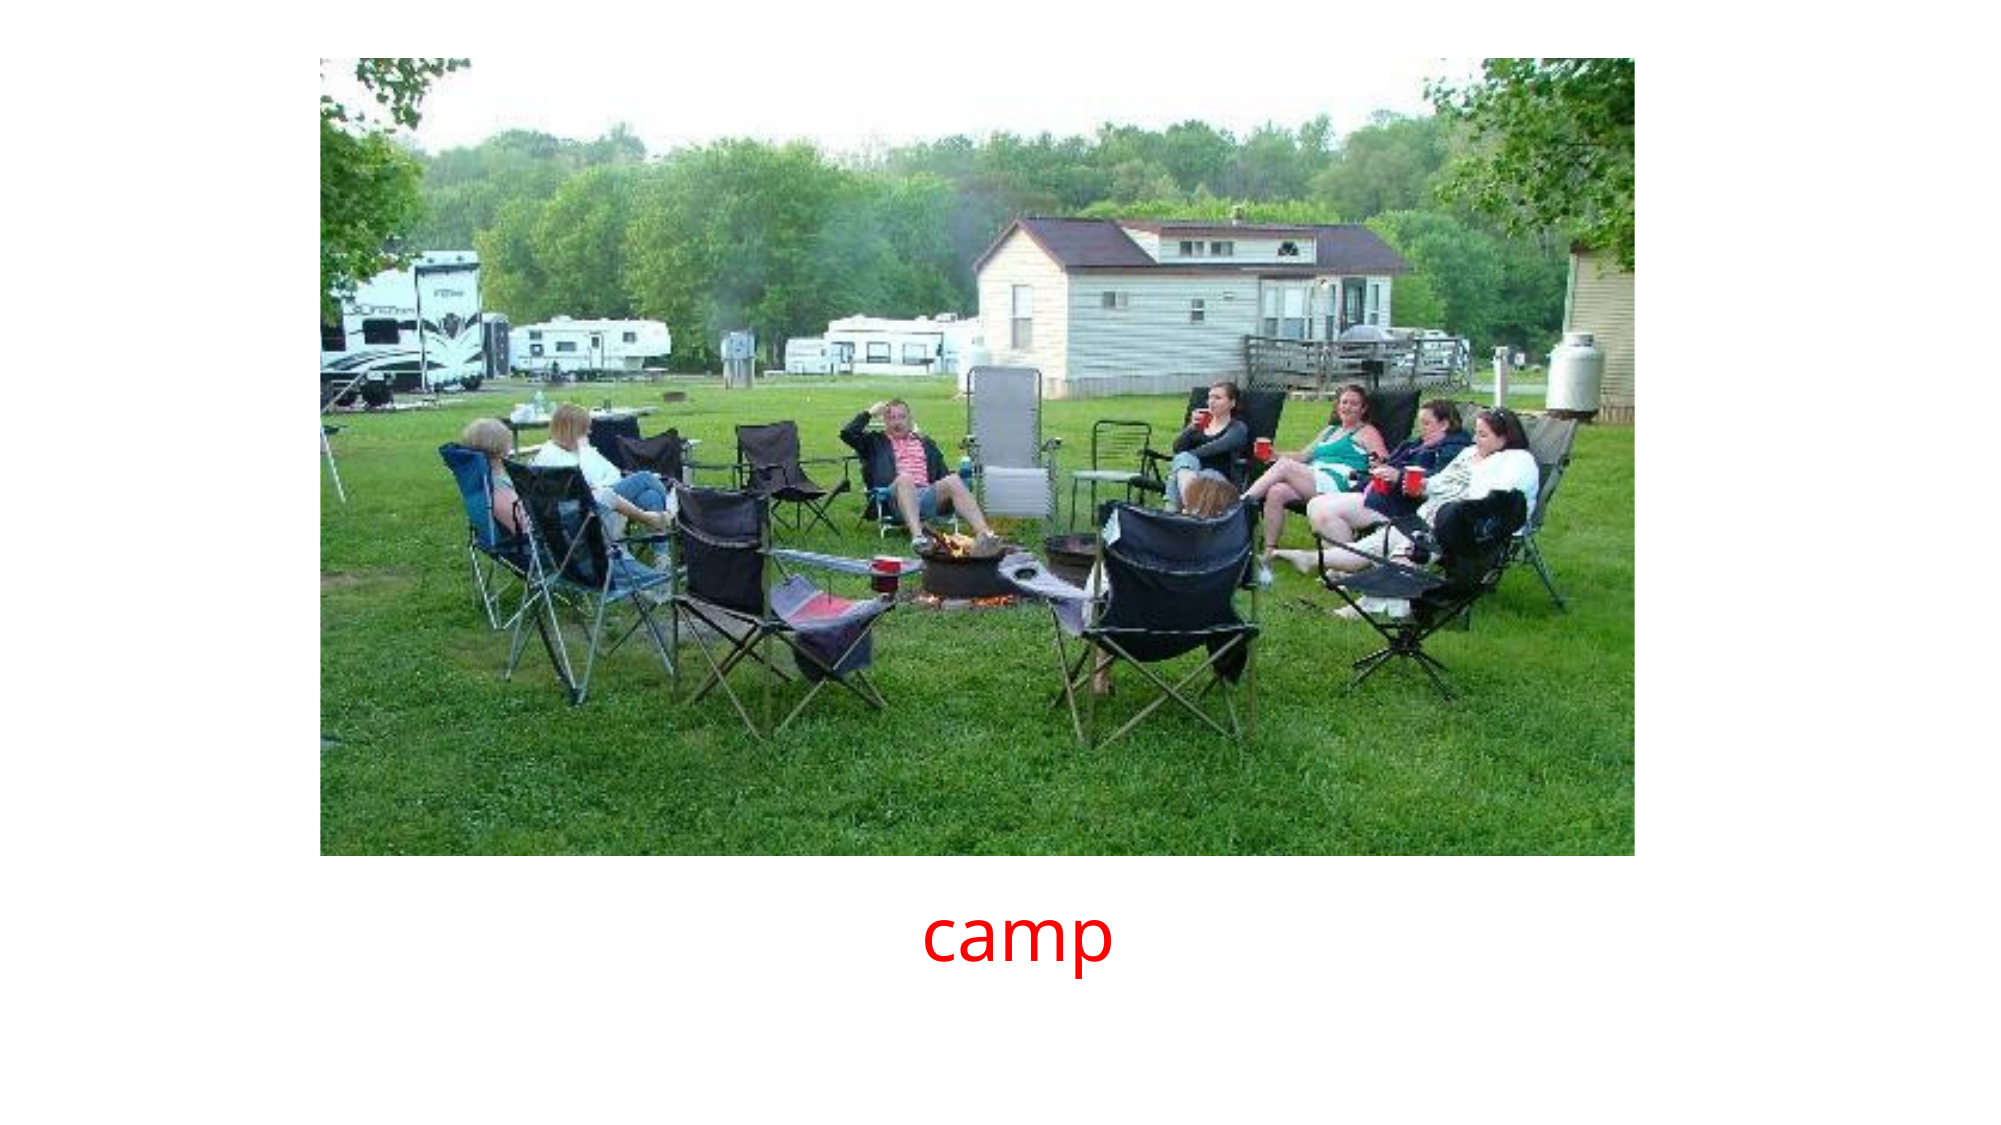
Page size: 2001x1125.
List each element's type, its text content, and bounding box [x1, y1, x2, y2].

text_box camp [906, 878, 1131, 984]
picture [320, 58, 1635, 856]
